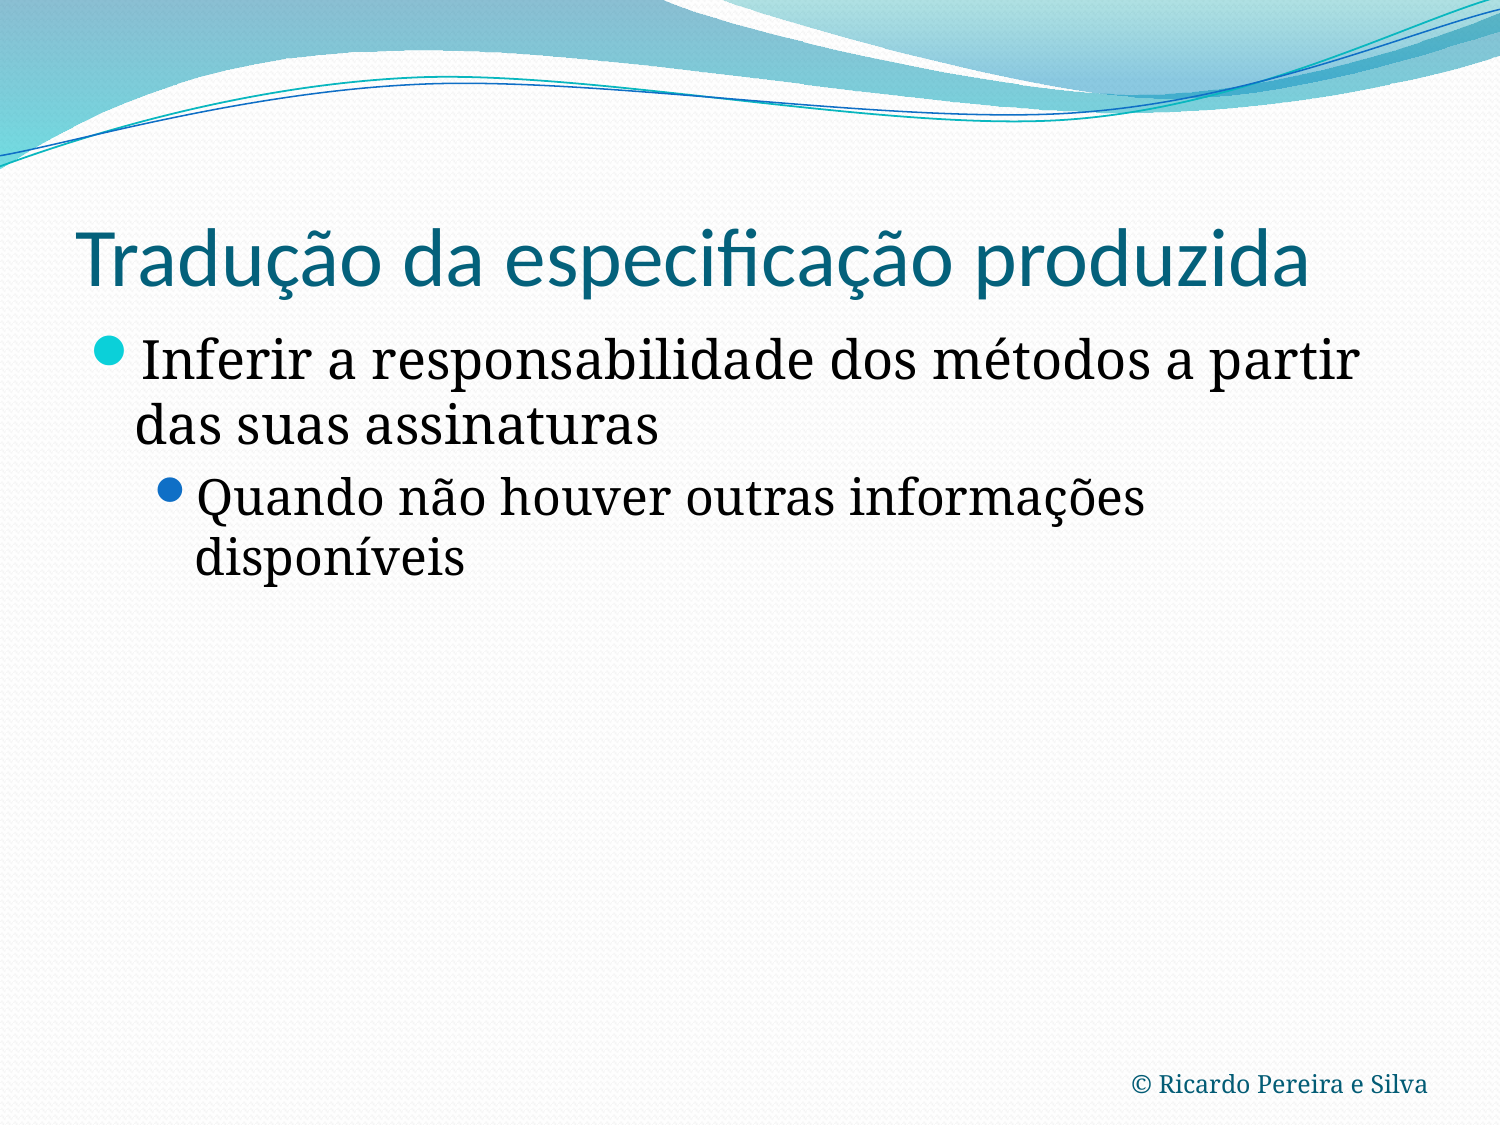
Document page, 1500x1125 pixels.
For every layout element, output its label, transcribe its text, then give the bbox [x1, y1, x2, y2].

list Inferir a responsabilidade dos métodos a partir das suas assinaturas Quando não houver outras informações disponíveis [75, 317, 1425, 1038]
title Tradução da especificação produzida [75, 115, 1425, 303]
footer © Ricardo Pereira e Silva [1101, 1042, 1429, 1103]
